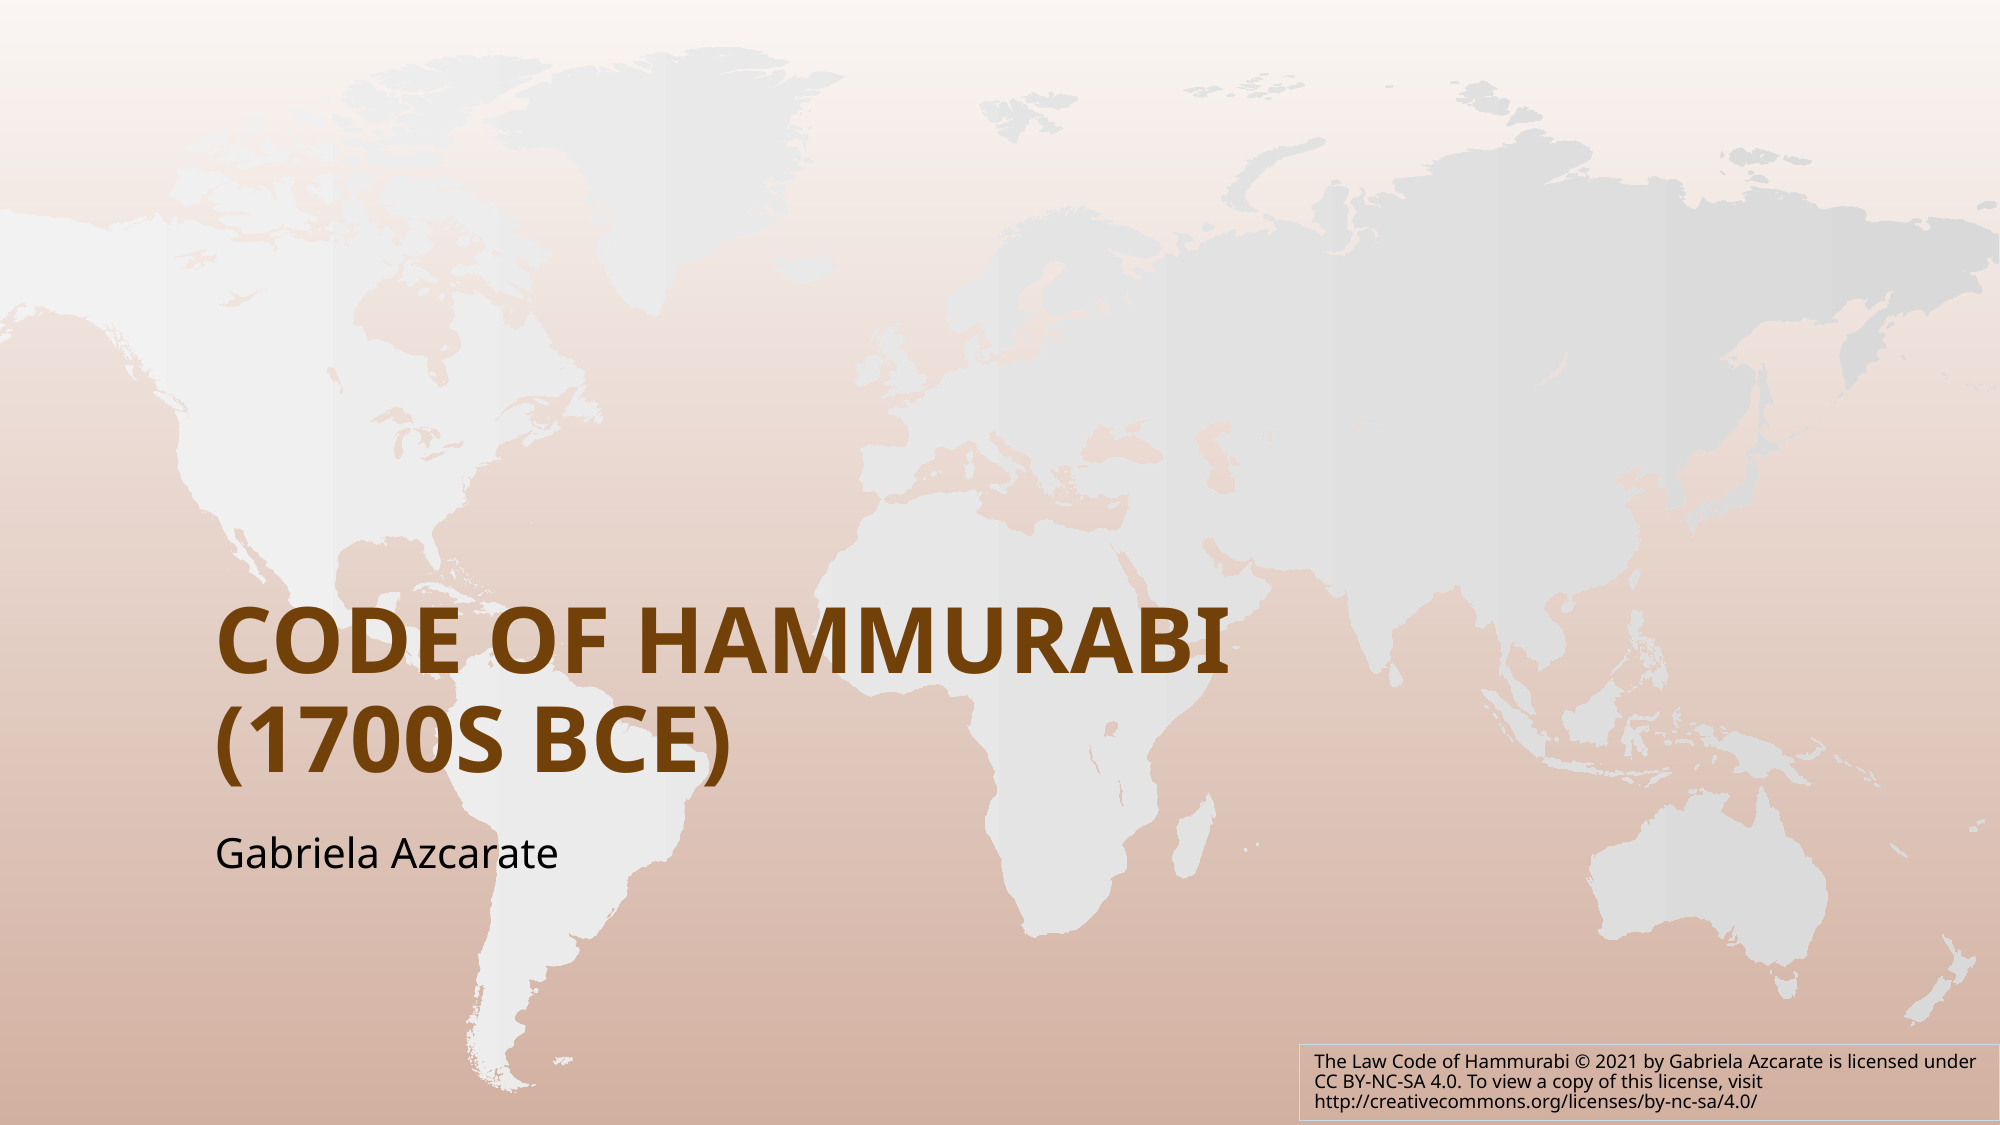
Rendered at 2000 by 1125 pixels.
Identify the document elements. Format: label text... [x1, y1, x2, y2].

subtitle Gabriela Azcarate [199, 825, 1488, 1013]
text_box The Law Code of Hammurabi © 2021 by Gabriela Azcarate is licensed under CC BY-NC-SA 4.0. To view a copy of this license, visit http://creativecommons.org/licenses/by-nc-sa/4.0/ [1299, 1044, 2000, 1121]
title Code of Hammurabi (1700s BCE) [199, 299, 1800, 800]
